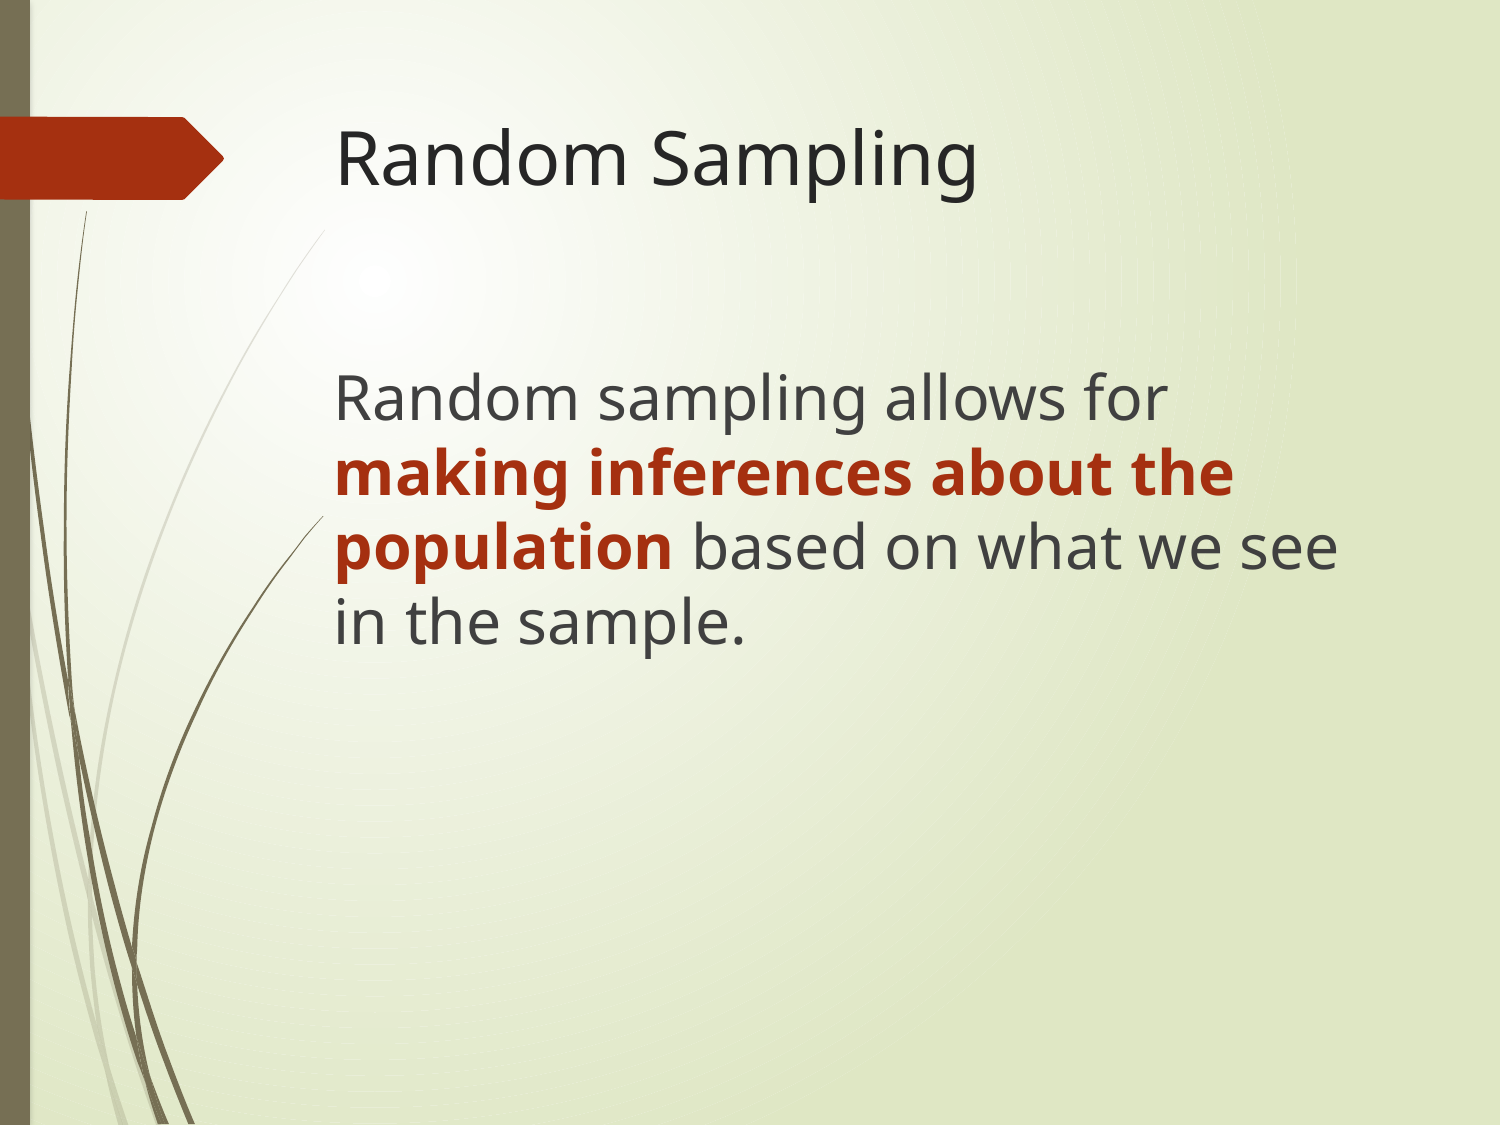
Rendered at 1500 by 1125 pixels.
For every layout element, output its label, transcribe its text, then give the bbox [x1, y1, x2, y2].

title Random Sampling [319, 102, 1400, 313]
list Random sampling allows for making inferences about the population based on what we see in the sample. [318, 350, 1400, 970]
